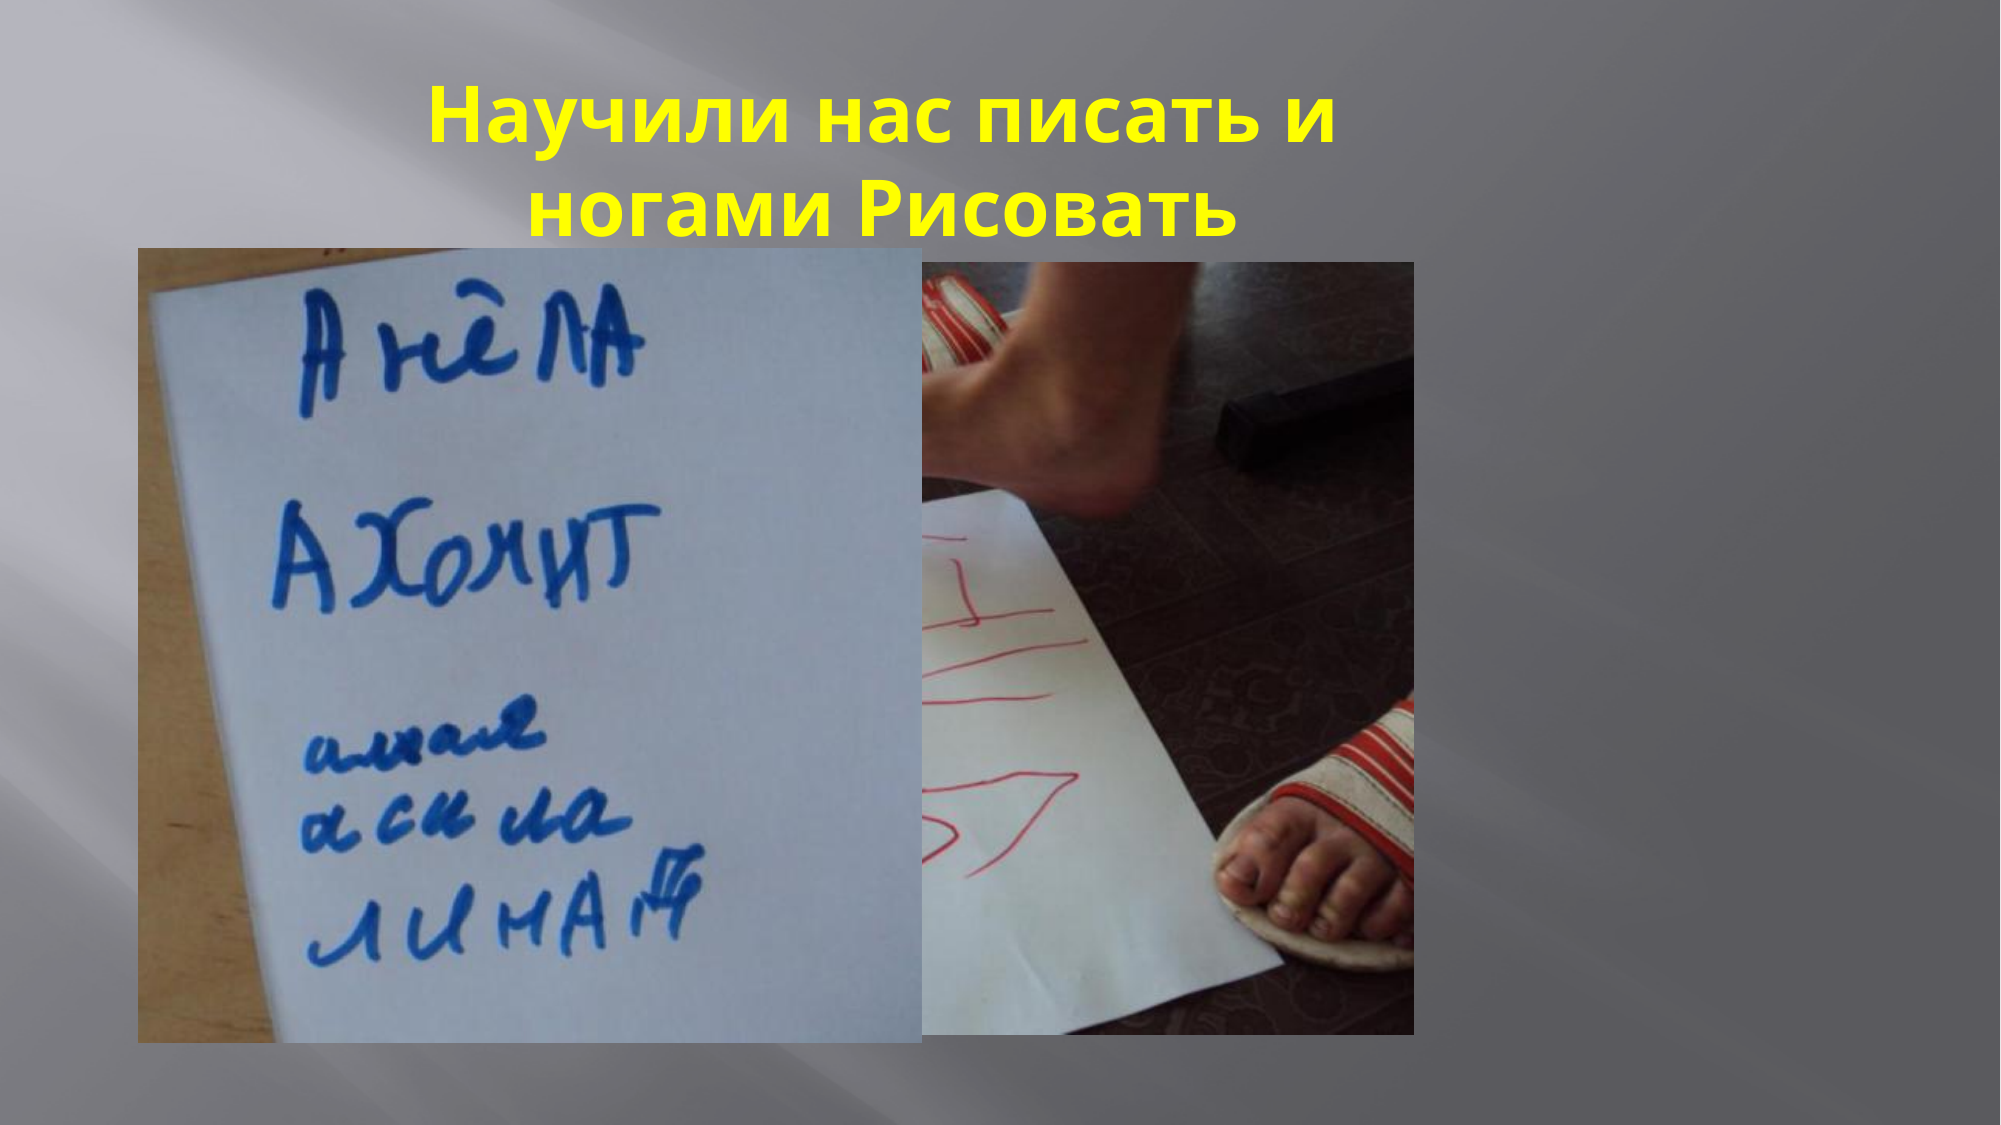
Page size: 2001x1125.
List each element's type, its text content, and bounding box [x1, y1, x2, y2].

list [949, 262, 1415, 1036]
title Научили нас писать и ногами Рисовать [375, 55, 1391, 261]
picture [136, 247, 922, 1043]
